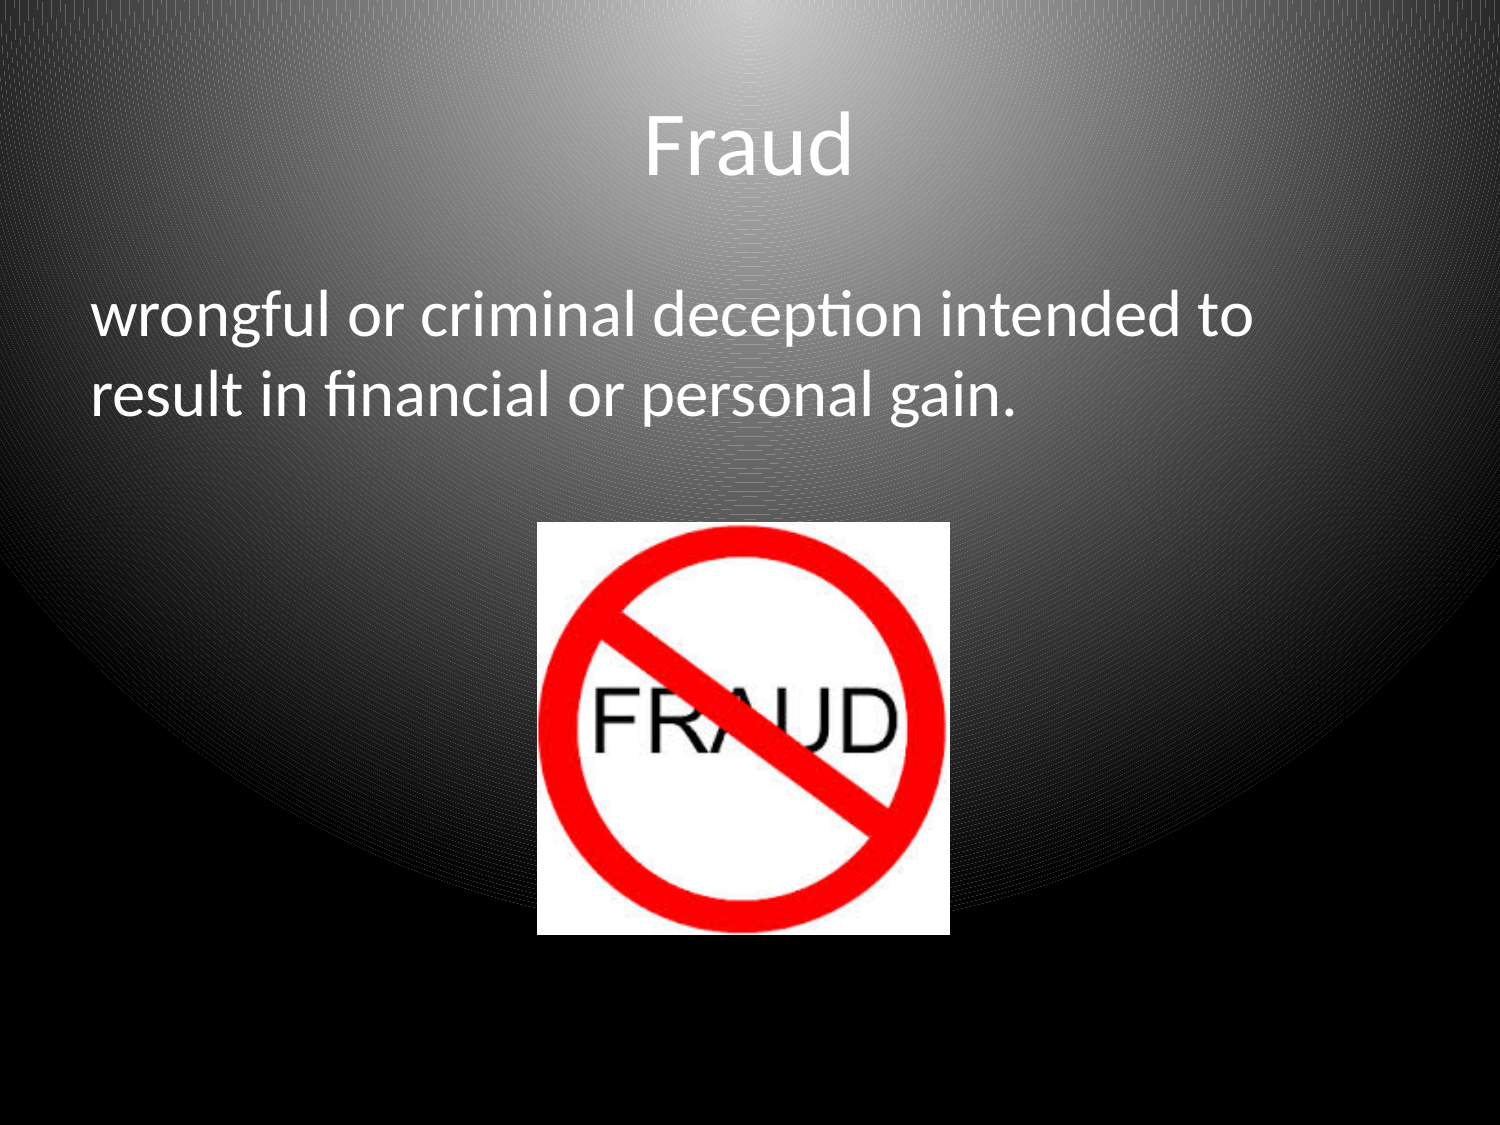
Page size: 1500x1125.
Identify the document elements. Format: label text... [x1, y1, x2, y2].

list wrongful or criminal deception intended to result in financial or personal gain. [75, 262, 1425, 1005]
picture [537, 522, 951, 936]
title Fraud [75, 45, 1425, 233]
